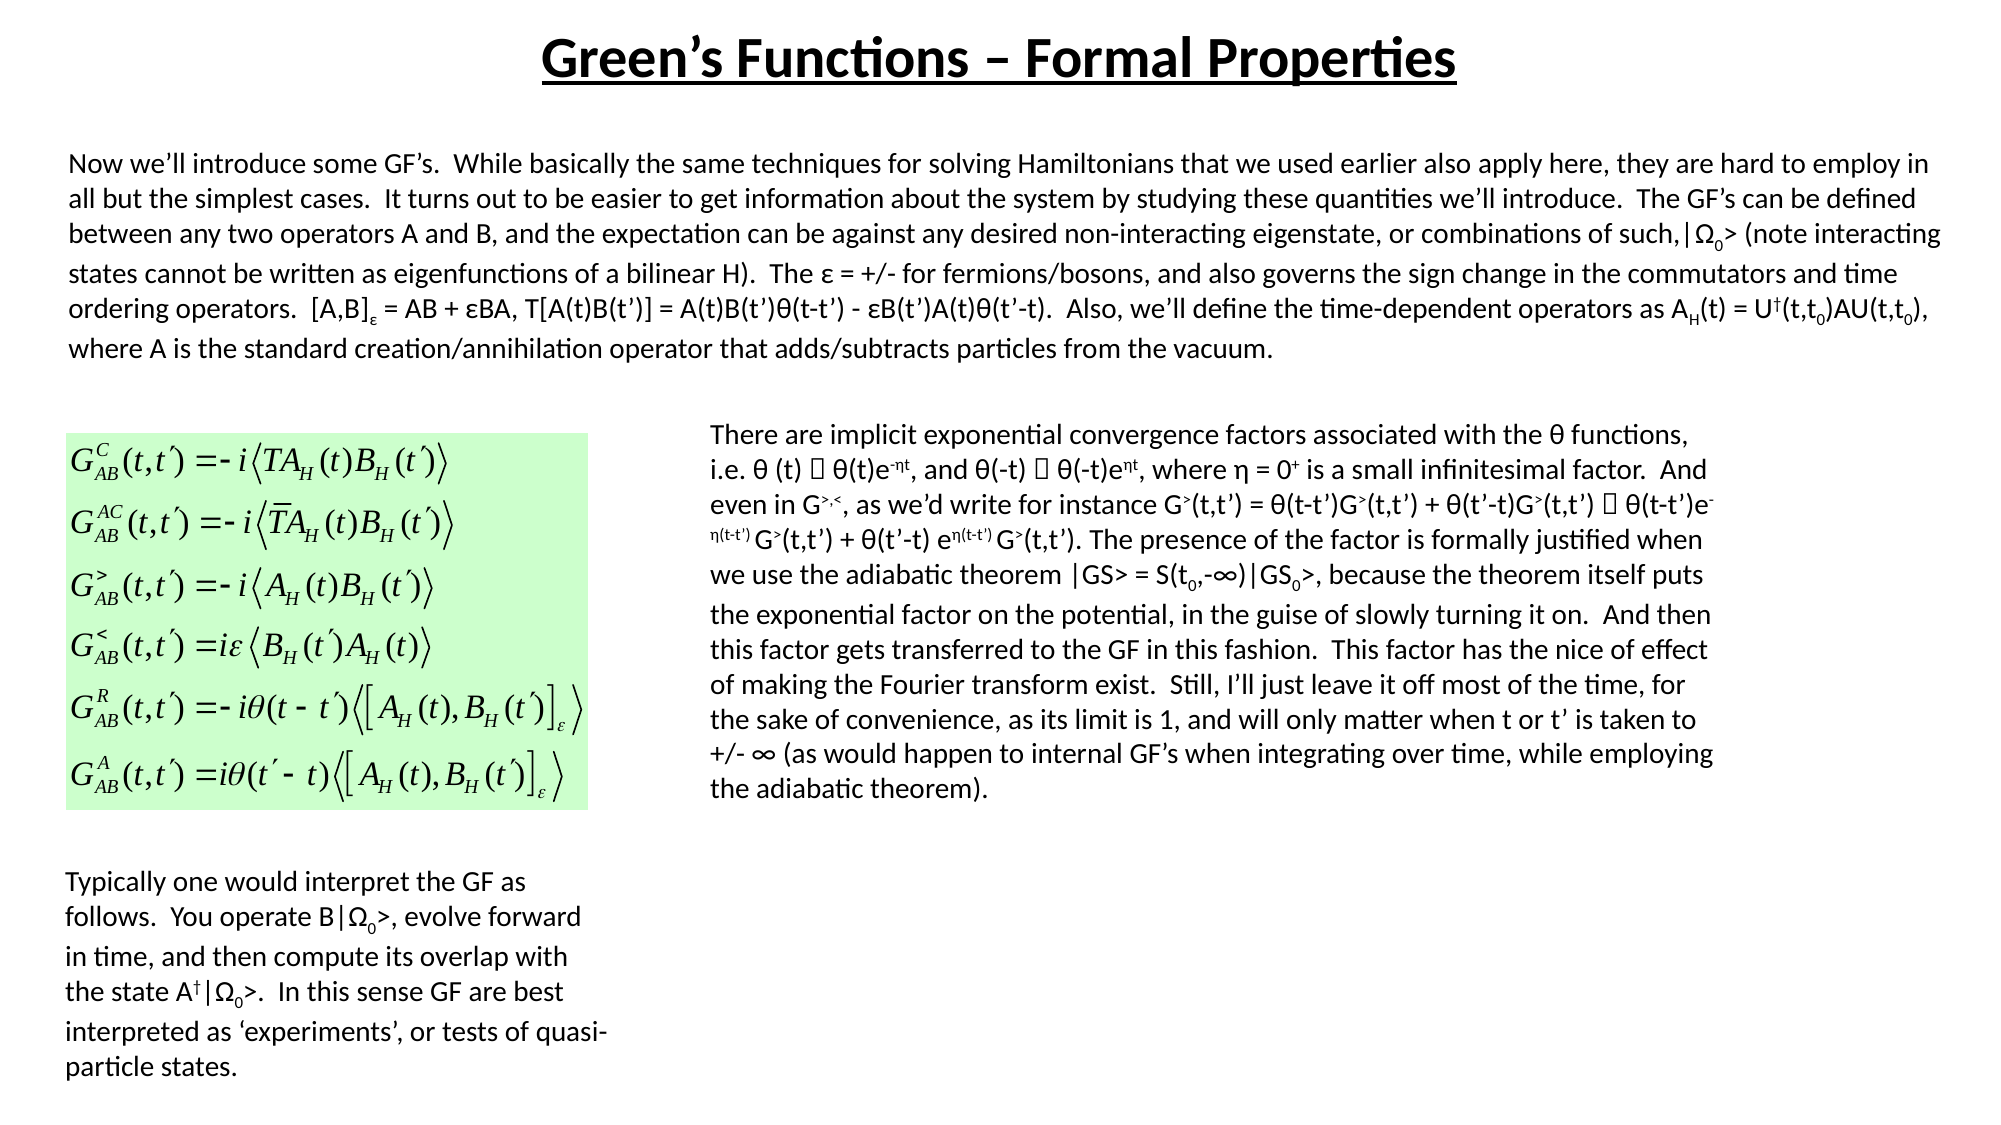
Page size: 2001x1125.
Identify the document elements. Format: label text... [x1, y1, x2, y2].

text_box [65, 433, 589, 810]
text_box Typically one would interpret the GF as follows. You operate B|Ω0>, evolve forward in time, and then compute its overlap with the state A†|Ω0>. In this sense GF are best interpreted as ‘experiments’, or tests of quasi-particle states. [50, 855, 625, 1090]
text_box Now we’ll introduce some GF’s. While basically the same techniques for solving Hamiltonians that we used earlier also apply here, they are hard to employ in all but the simplest cases. It turns out to be easier to get information about the system by studying these quantities we’ll introduce. The GF’s can be defined between any two operators A and B, and the expectation can be against any desired non-interacting eigenstate, or combinations of such,|Ω0> (note interacting states cannot be written as eigenfunctions of a bilinear H). The ε = +/- for fermions/bosons, and also governs the sign change in the commutators and time ordering operators. [A,B]ε = AB + εBA, T[A(t)B(t’)] = A(t)B(t’)θ(t-t’) - εB(t’)A(t)θ(t’-t). Also, we’ll define the time-dependent operators as AH(t) = U†(t,t0)AU(t,t0), where A is the standard creation/annihilation operator that adds/subtracts particles from the vacuum. [53, 137, 1971, 372]
text_box Green’s Functions – Formal Properties [526, 11, 1551, 97]
text_box There are implicit exponential convergence factors associated with the θ functions, i.e. θ (t)  θ(t)e-ηt, and θ(-t)  θ(-t)eηt, where η = 0+ is a small infinitesimal factor. And even in G>,<, as we’d write for instance G>(t,t’) = θ(t-t’)G>(t,t’) + θ(t’-t)G>(t,t’)  θ(t-t’)e-η(t-t’) G>(t,t’) + θ(t’-t) eη(t-t’) G>(t,t’). The presence of the factor is formally justified when we use the adiabatic theorem |GS> = S(t0,-∞)|GS0>, because the theorem itself puts the exponential factor on the potential, in the guise of slowly turning it on. And then this factor gets transferred to the GF in this fashion. This factor has the nice of effect of making the Fourier transform exist. Still, I’ll just leave it off most of the time, for the sake of convenience, as its limit is 1, and will only matter when t or t’ is taken to +/- ∞ (as would happen to internal GF’s when integrating over time, while employing the adiabatic theorem). [695, 408, 1731, 813]
